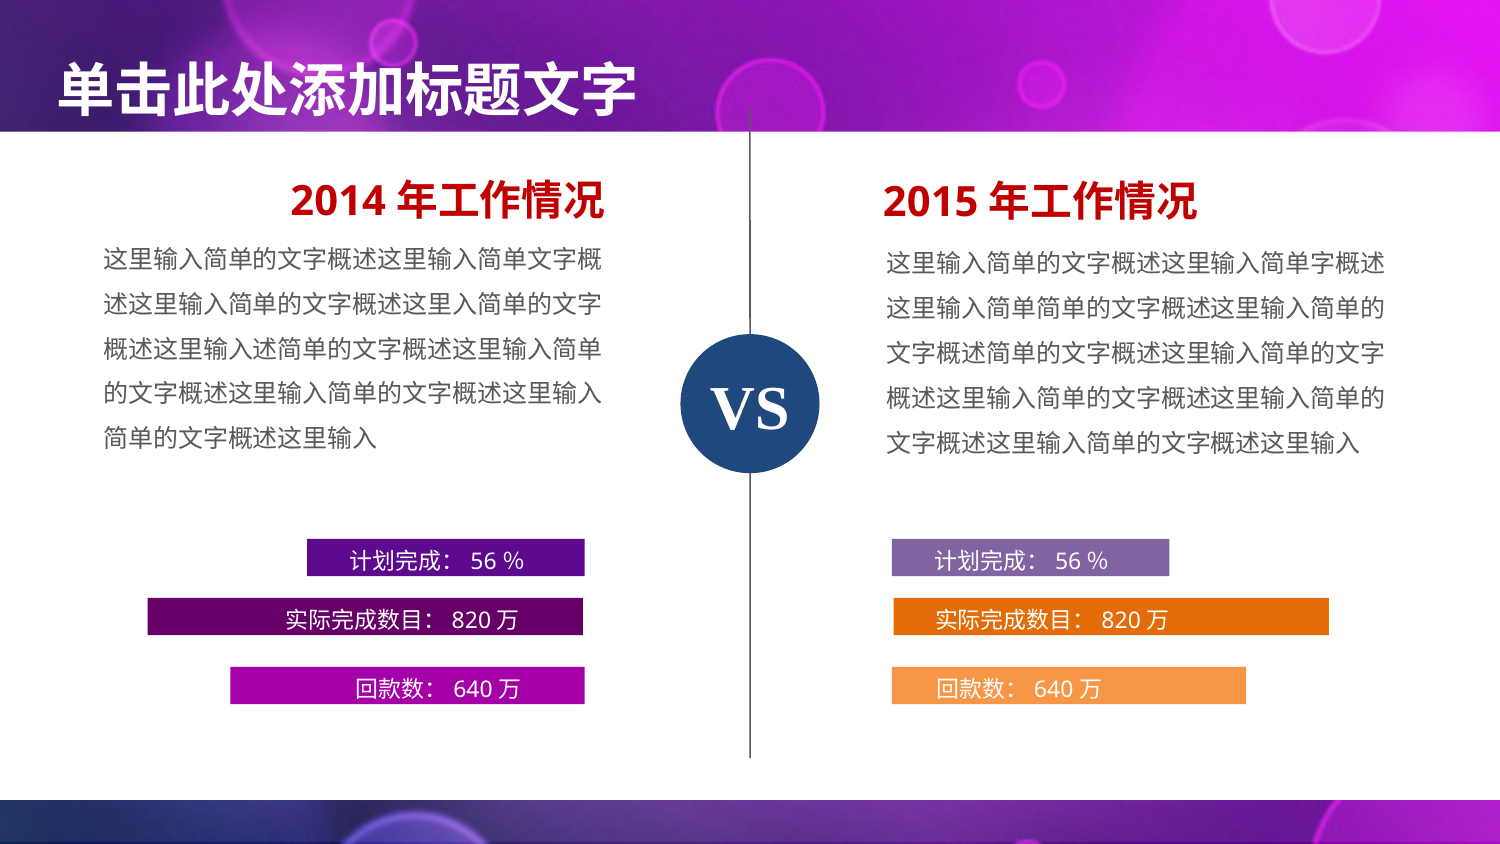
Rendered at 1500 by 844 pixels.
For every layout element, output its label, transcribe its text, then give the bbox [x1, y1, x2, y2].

text_box 2014年工作情况 [218, 165, 620, 231]
text_box 实际完成数目：820万 [270, 597, 535, 641]
text_box 2015年工作情况 [868, 167, 1270, 233]
text_box [698, 450, 802, 474]
text_box [147, 597, 270, 636]
picture [0, 0, 1500, 131]
text_box 这里输入简单的文字概述这里输入简单文字概 述这里输入简单的文字概述这里入简单的文字 概述这里输入述简单的文字概述这里输入简单 的文字概述这里输入简单的文字概述这里输入 简单的文字概述这里输入 [88, 220, 620, 461]
text_box [805, 361, 820, 447]
text_box [891, 666, 1247, 705]
text_box [1185, 597, 1329, 636]
text_box 这里输入简单的文字概述这里输入简单字概述这里输入简单简单的文字概述这里输入简单的文字概述简单的文字概述这里输入简单的文字概述这里输入简单的文字概述这里输入简单的文字概述这里输入简单的文字概述这里输入 [871, 225, 1412, 465]
picture [0, 800, 1500, 844]
text_box 计划完成：56％ [335, 538, 541, 581]
text_box [696, 334, 804, 359]
text_box [891, 538, 919, 577]
text_box VS [695, 359, 805, 450]
text_box 回款数：640万 [341, 667, 537, 710]
text_box [535, 597, 583, 636]
text_box [680, 361, 695, 447]
text_box 回款数：640万 [921, 667, 1117, 710]
text_box [307, 538, 335, 577]
text_box [230, 666, 585, 705]
text_box [893, 597, 920, 636]
text_box [541, 538, 585, 577]
text_box 实际完成数目：820万 [920, 597, 1185, 641]
text_box [1125, 538, 1170, 577]
text_box 计划完成：56％ [919, 538, 1125, 581]
